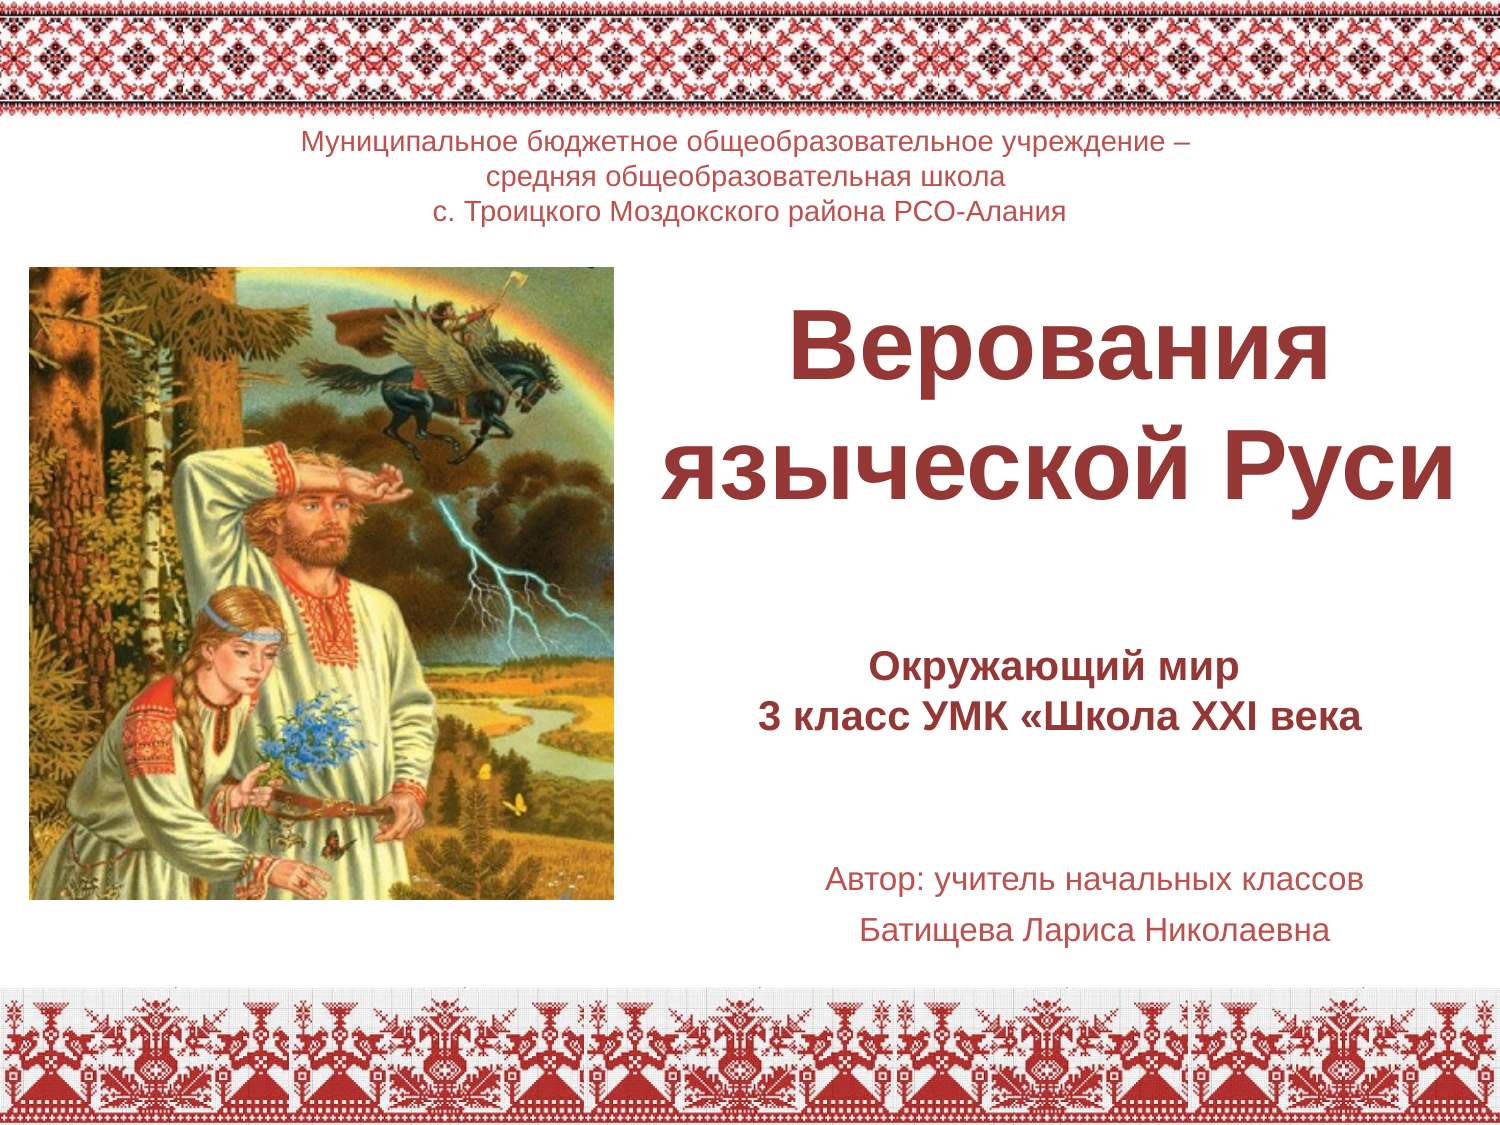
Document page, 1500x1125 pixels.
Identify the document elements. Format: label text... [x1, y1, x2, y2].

subtitle Автор: учитель начальных классов Батищева Лариса Николаевна [631, 846, 1447, 953]
picture [29, 266, 614, 900]
title Верования языческой Руси Окружающий мир 3 класс УМК «Школа XXI века [620, 267, 1500, 752]
picture [0, 0, 1500, 119]
picture [0, 986, 1500, 1125]
text_box Муниципальное бюджетное общеобразовательное учреждение – средняя общеобразовательная школа с. Троицкого Моздокского района РСО-Алания [0, 126, 1500, 235]
